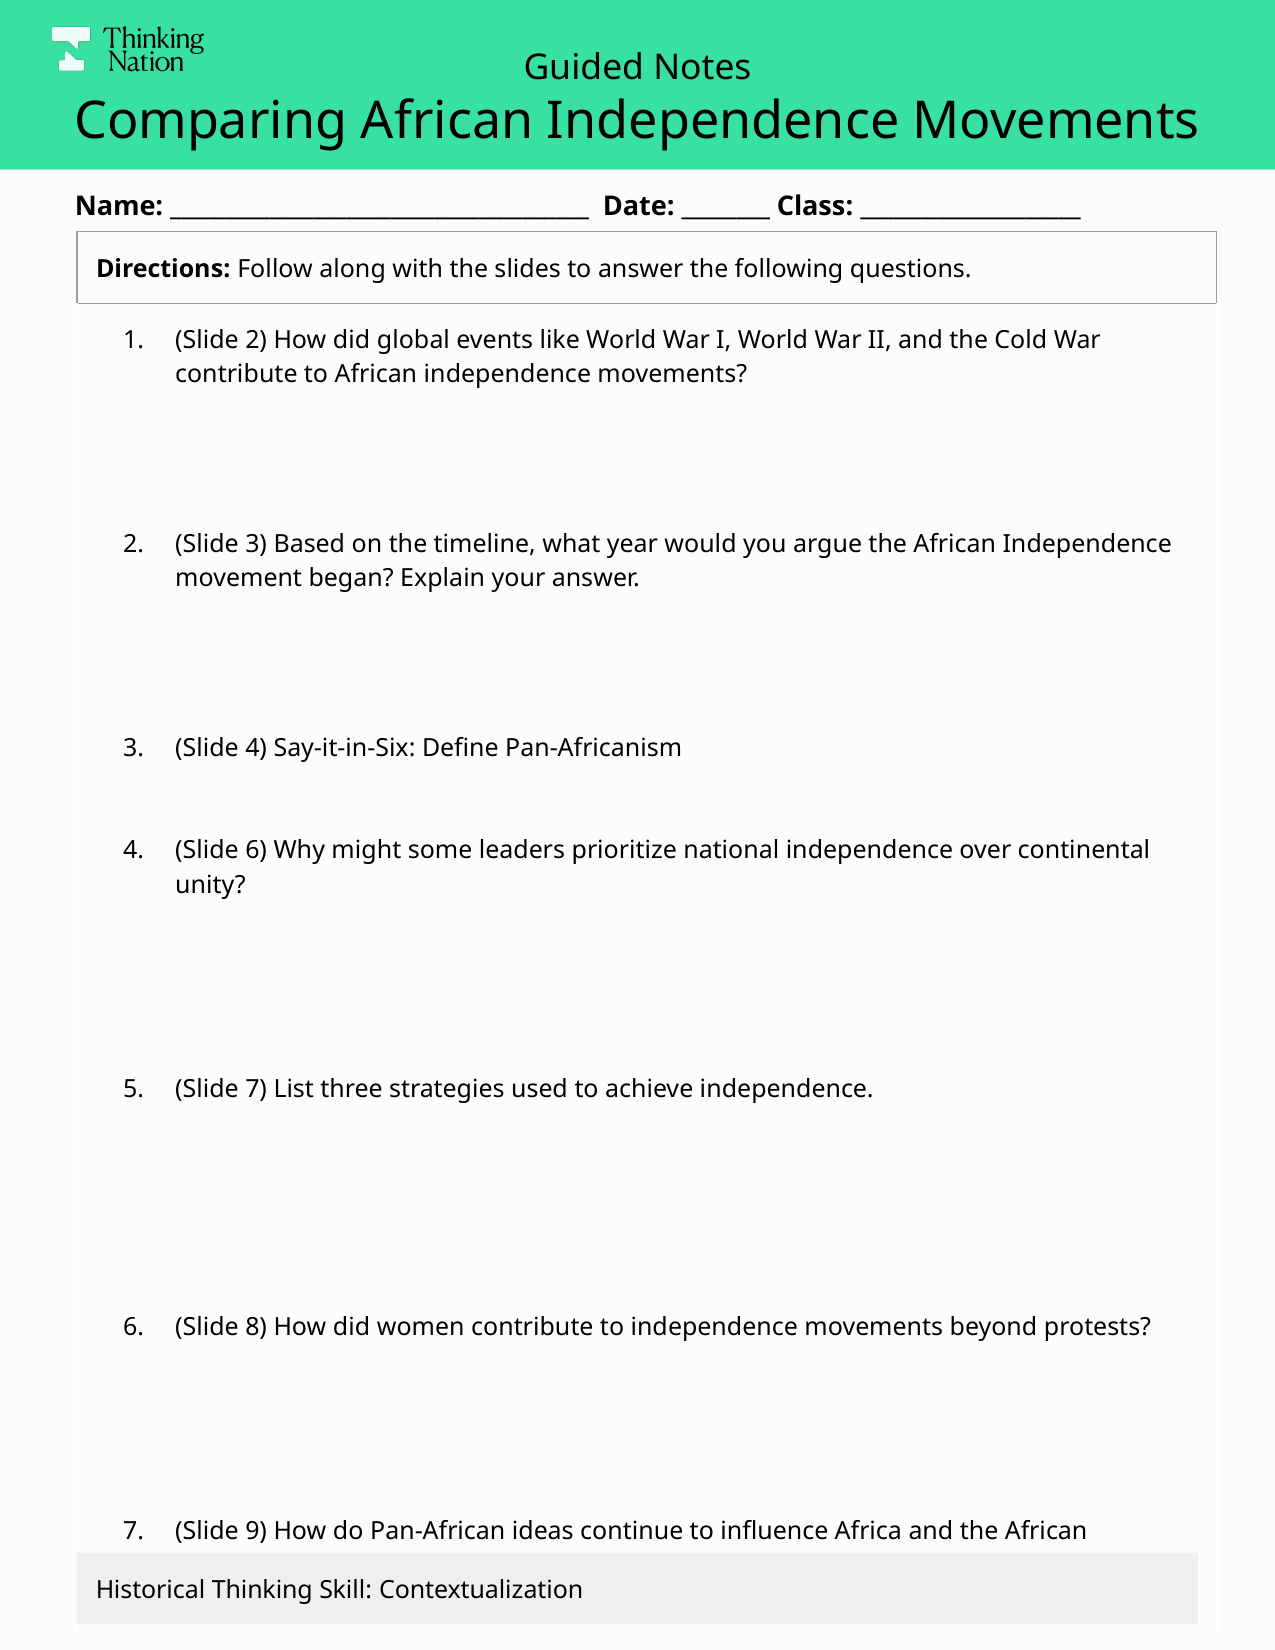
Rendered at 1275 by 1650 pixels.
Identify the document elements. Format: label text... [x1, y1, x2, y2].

text_box Name: ______________________________________ Date: ________ Class: ____________________ [58, 172, 1275, 235]
table_cell (Slide 2) How did global events like World War I, World War II, and the Cold War contribute to African independence movements? (Slide 3) Based on the timeline, what year would you argue the African Independence movement began? Explain your answer. (Slide 4) Say-it-in-Six: Define Pan-Africanism (Slide 6) Why might some leaders prioritize national independence over continental unity? (Slide 7) List three strategies used to achieve independence. (Slide 8) How did women contribute to independence movements beyond protests? (Slide 9) How do Pan-African ideas continue to influence Africa and the African diaspora today? [78, 304, 1216, 1633]
picture [35, 12, 210, 85]
text_box Guided Notes Comparing African Independence Movements [0, 0, 1275, 170]
table_header Directions: Follow along with the slides to answer the following questions. [78, 235, 1216, 303]
text_box Historical Thinking Skill: Contextualization [76, 1552, 1198, 1625]
